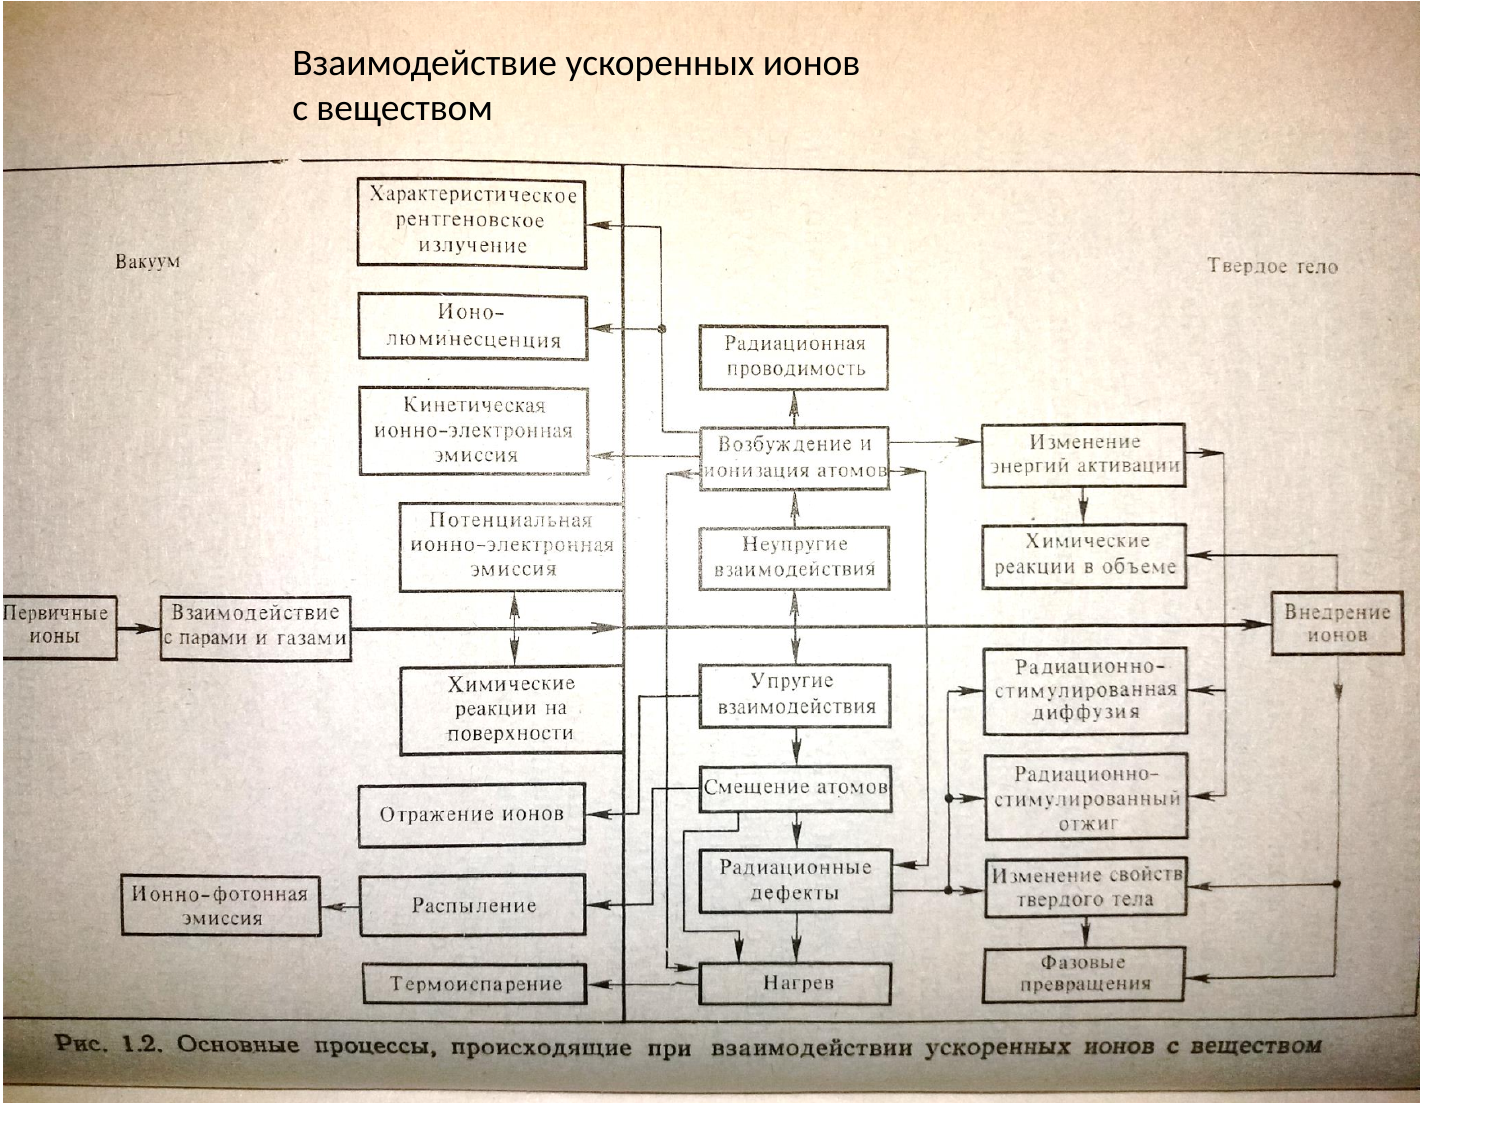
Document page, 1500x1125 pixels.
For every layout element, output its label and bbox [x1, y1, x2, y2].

list [2, 0, 1421, 1104]
